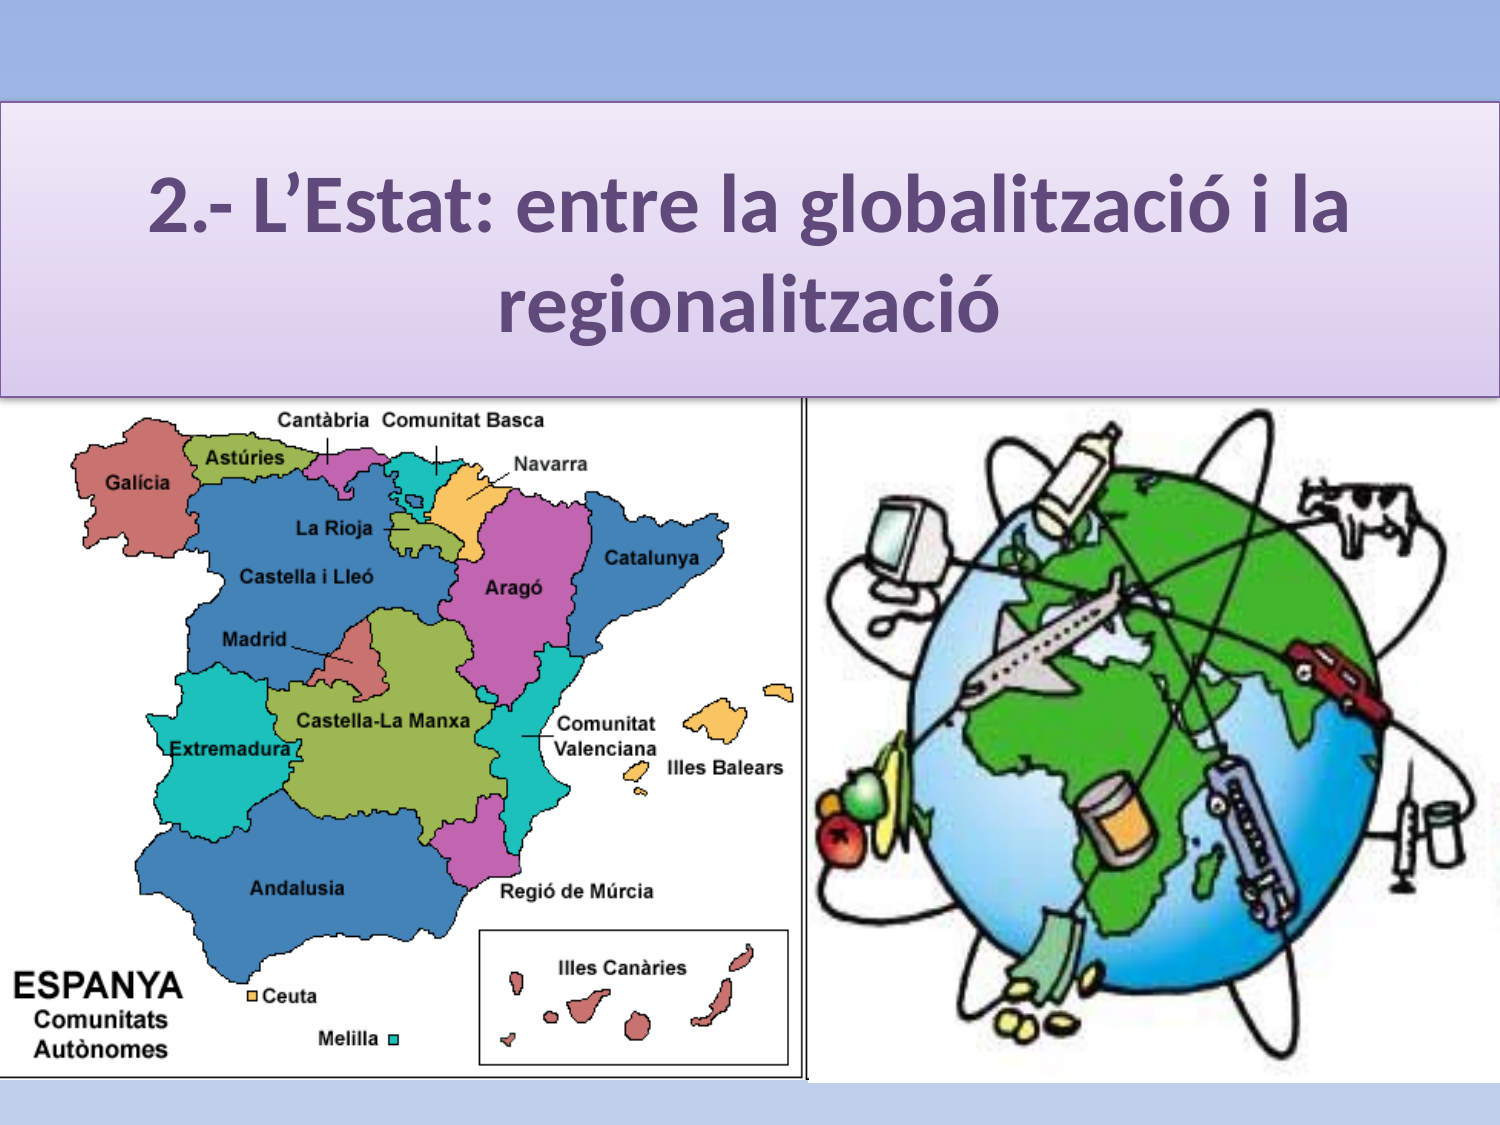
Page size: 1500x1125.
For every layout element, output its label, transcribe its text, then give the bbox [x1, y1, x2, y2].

title 2.- L’Estat: entre la globalització i la regionalització [0, 101, 1500, 384]
picture [0, 385, 1500, 1083]
